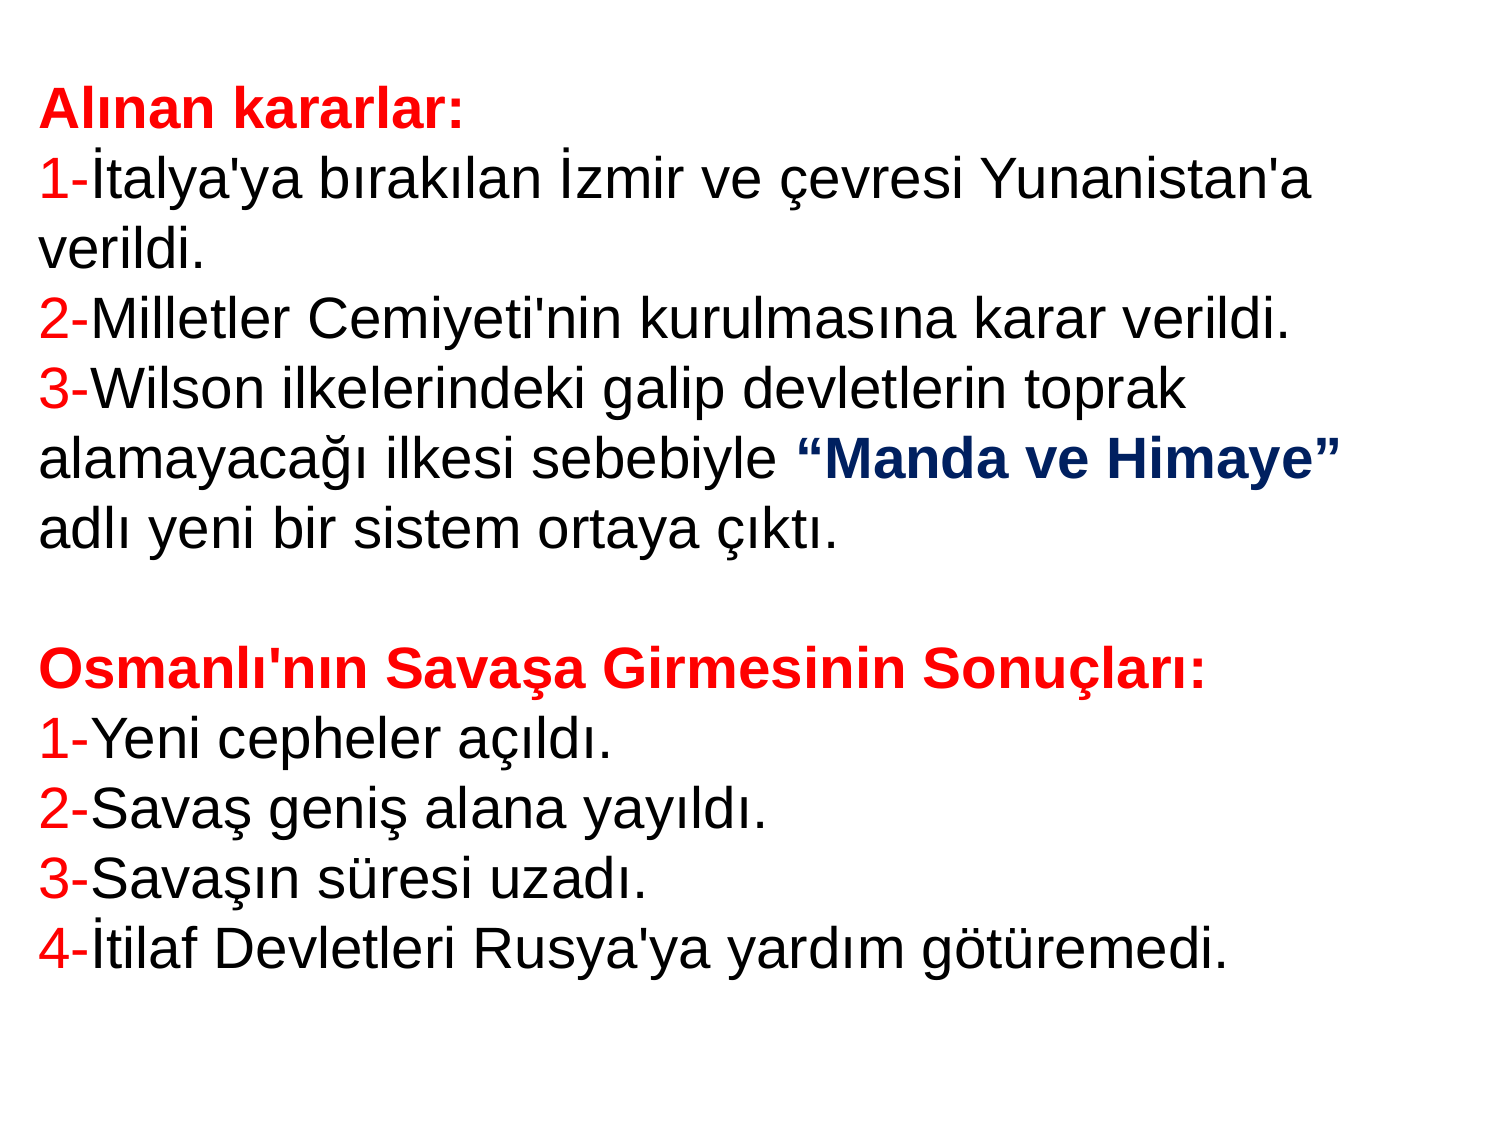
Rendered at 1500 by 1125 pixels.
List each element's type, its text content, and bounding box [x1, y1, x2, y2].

text_box Alınan kararlar: 1-İtalya'ya bırakılan İzmir ve çevresi Yunanistan'a verildi. 2-Milletler Cemiyeti'nin kurulmasına karar verildi. 3-Wilson ilkelerindeki galip devletlerin toprak alamayacağı ilkesi sebebiyle “Manda ve Himaye” adlı yeni bir sistem ortaya çıktı. Osmanlı'nın Savaşa Girmesinin Sonuçları: 1-Yeni cepheler açıldı. 2-Savaş geniş alana yayıldı. 3-Savaşın süresi uzadı. 4-İtilaf Devletleri Rusya'ya yardım götüremedi. [23, 63, 1465, 988]
